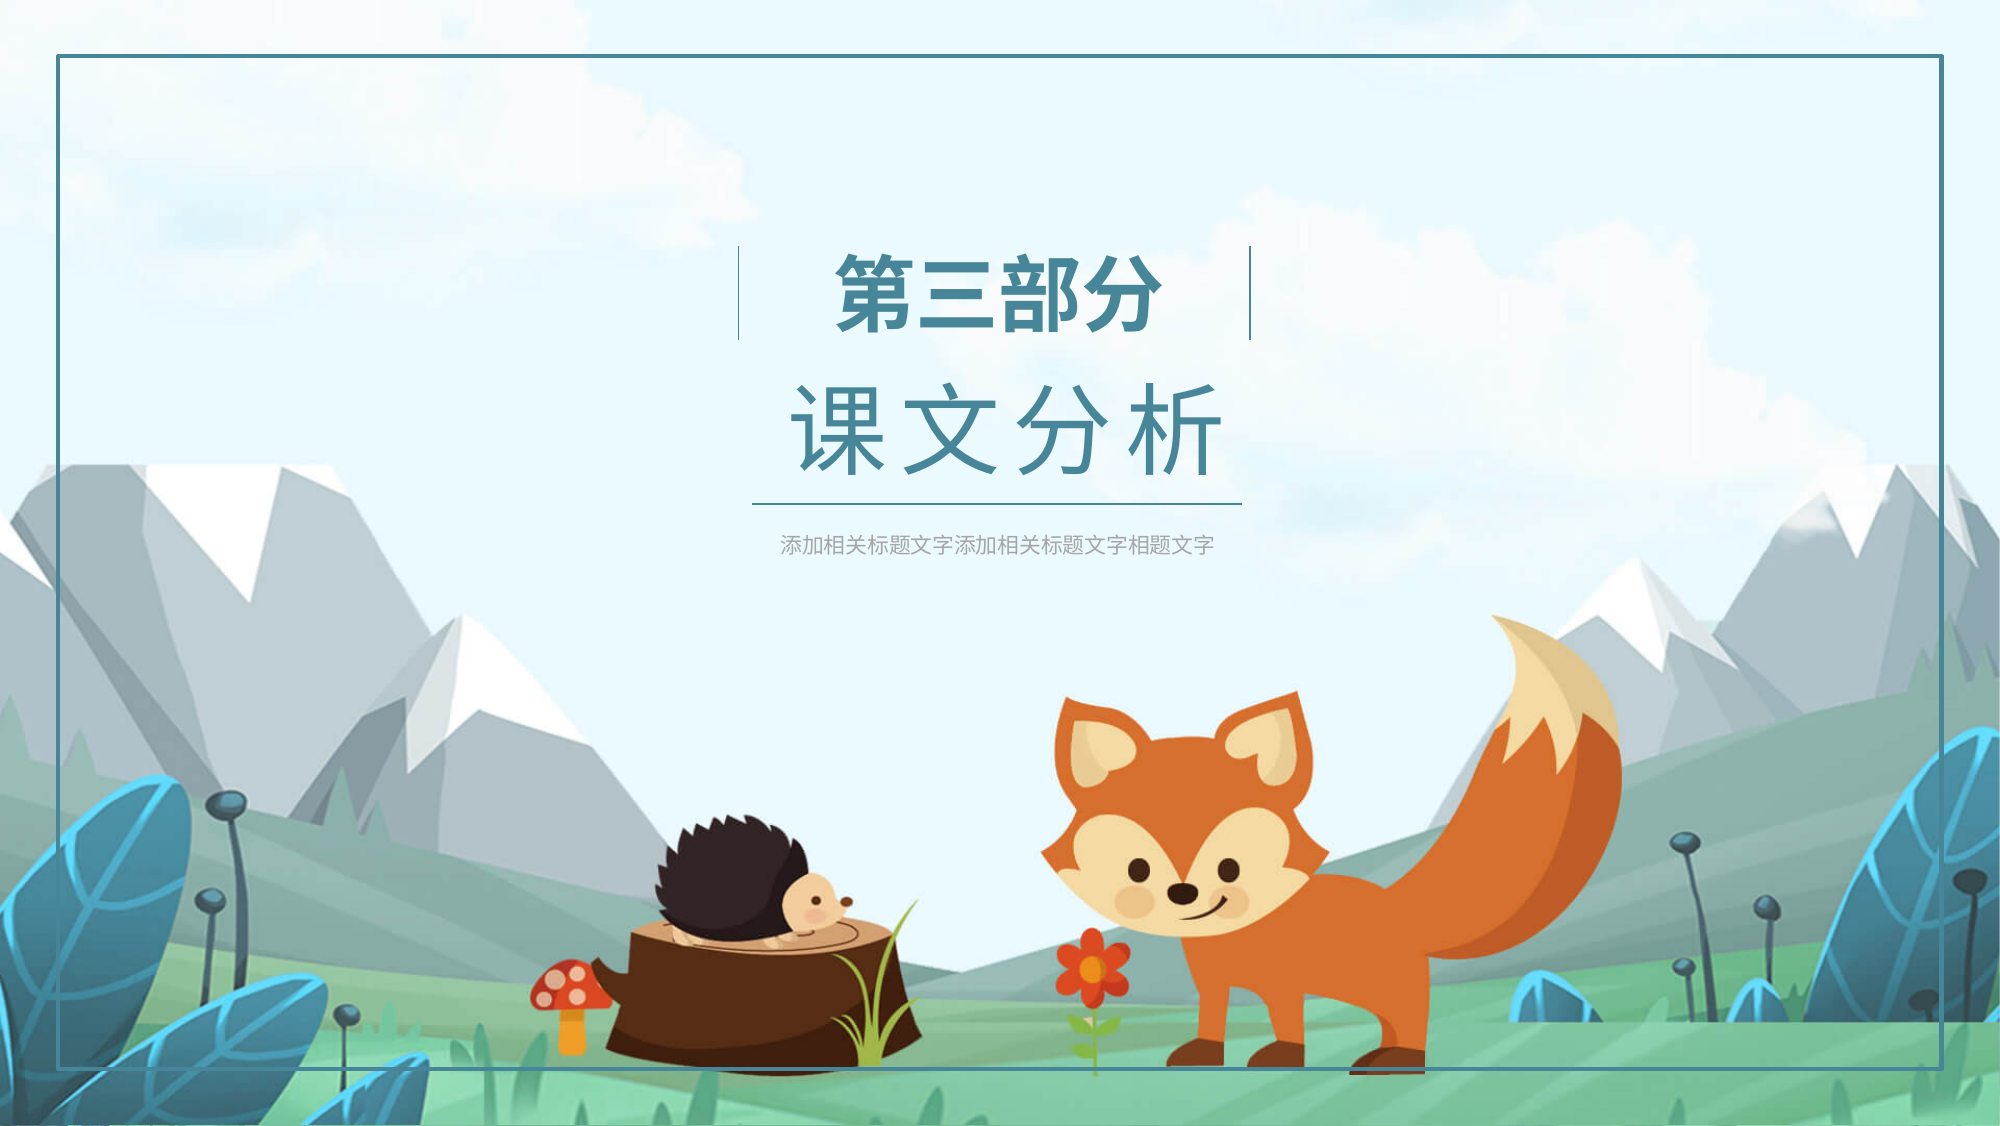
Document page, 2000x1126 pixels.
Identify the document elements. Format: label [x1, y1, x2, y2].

text_box [947, 512, 1042, 549]
picture [0, 0, 2000, 1126]
text_box [947, 37, 1042, 503]
